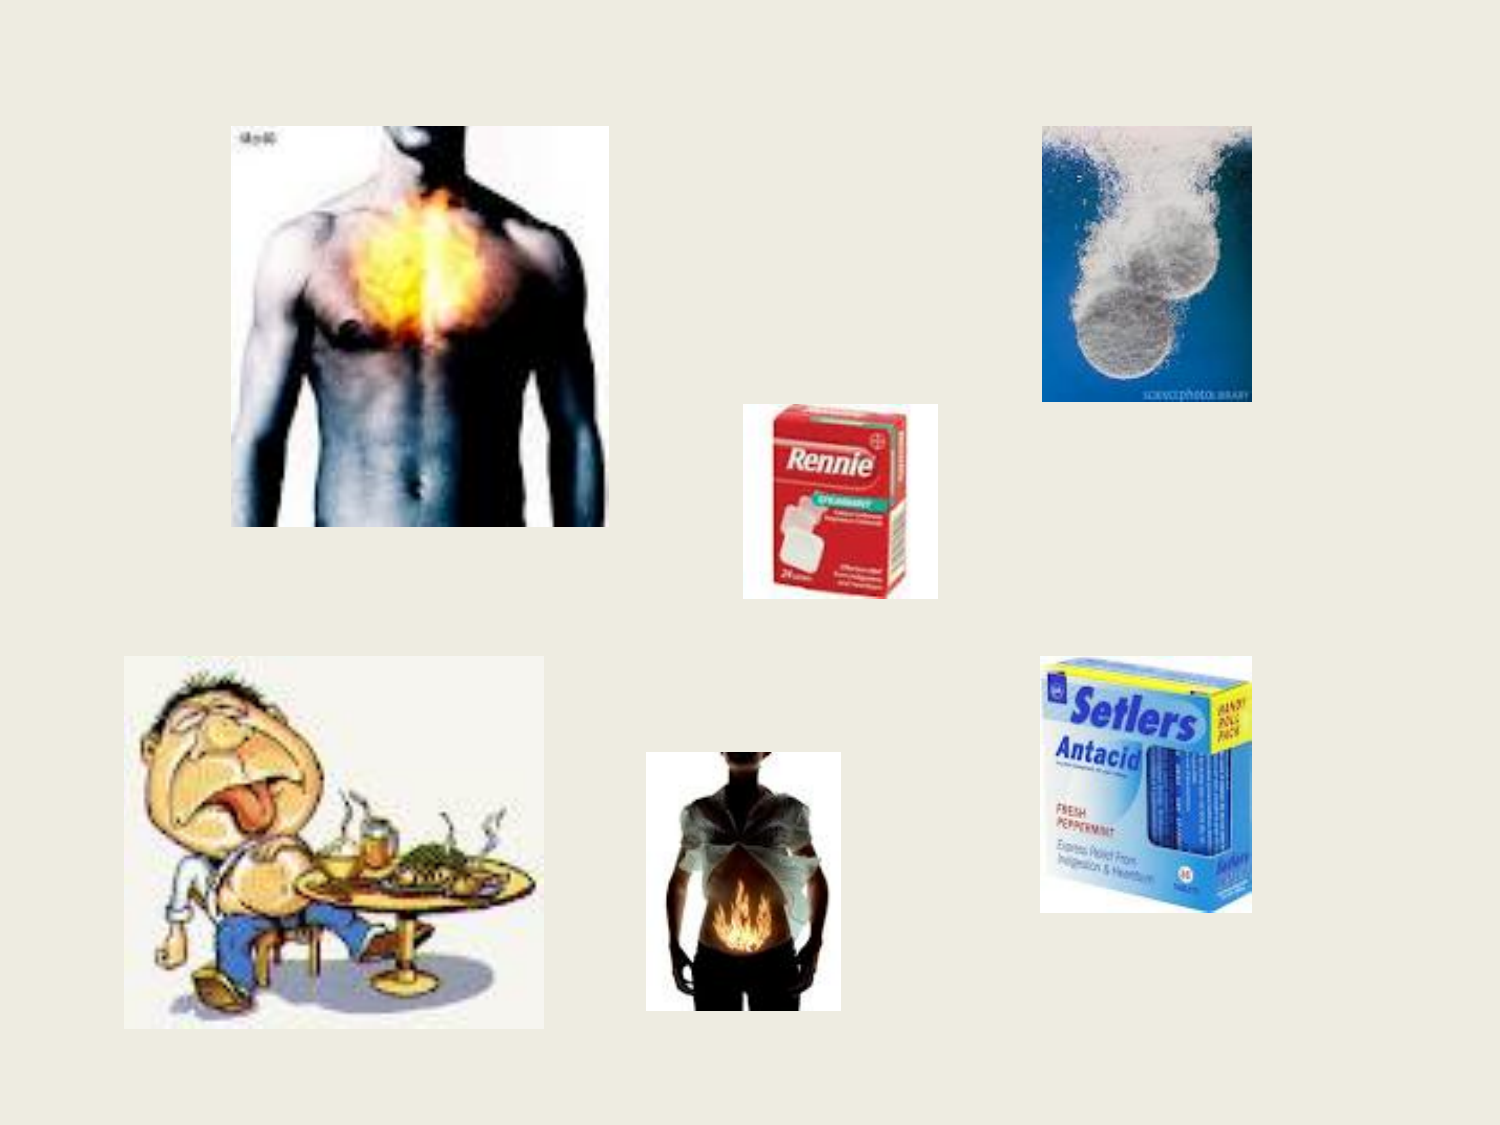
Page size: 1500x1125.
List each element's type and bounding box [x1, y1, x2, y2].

picture [646, 752, 841, 1011]
picture [1042, 126, 1252, 402]
picture [1040, 656, 1252, 913]
picture [743, 404, 938, 599]
picture [230, 126, 609, 528]
picture [124, 656, 544, 1030]
